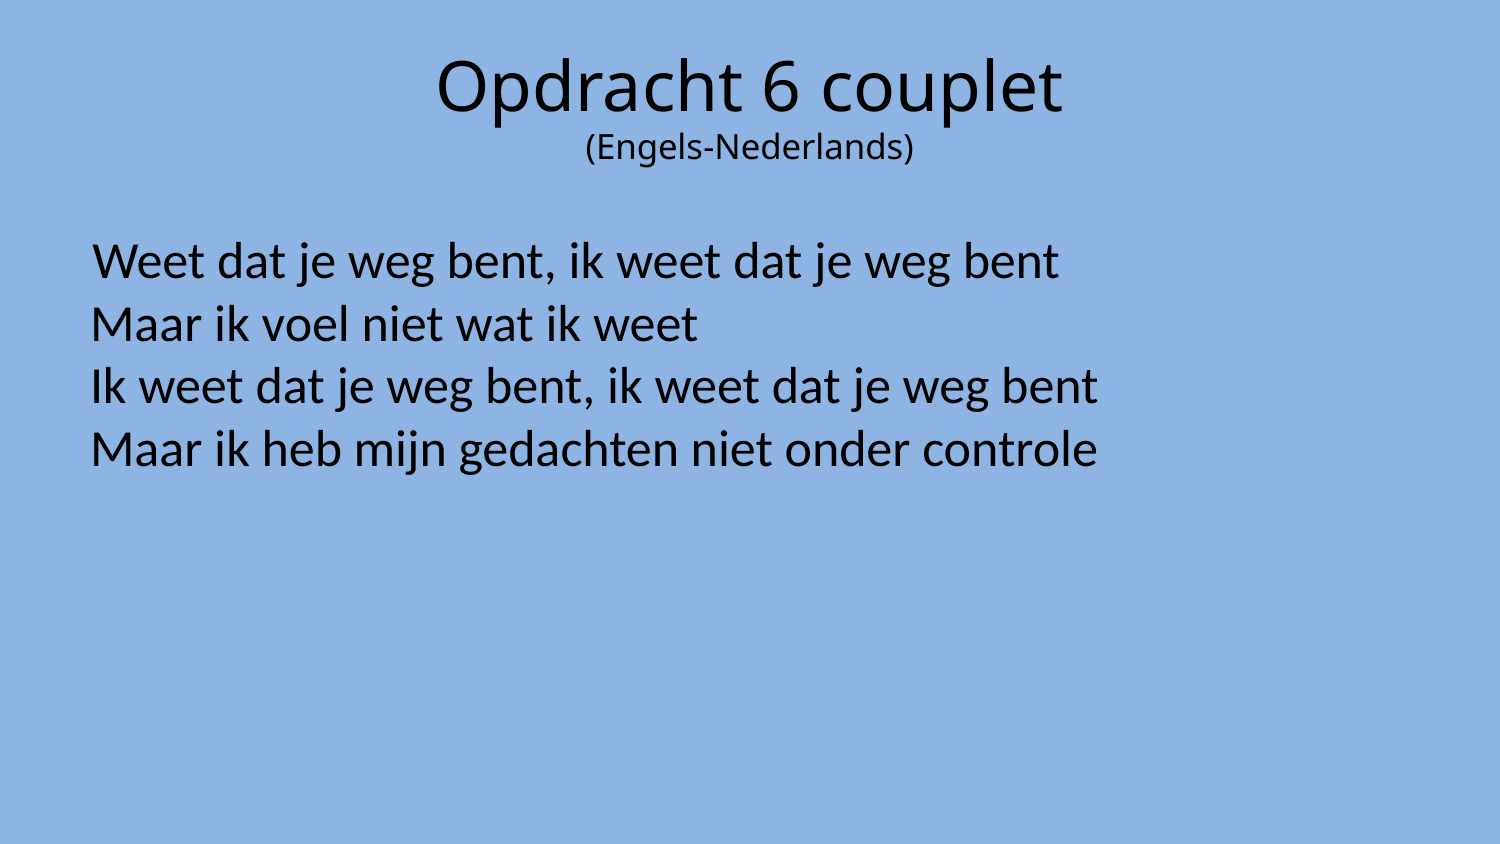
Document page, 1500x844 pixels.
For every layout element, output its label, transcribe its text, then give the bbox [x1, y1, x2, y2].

title Opdracht 6 couplet (Engels-Nederlands) [75, 33, 1425, 175]
list Weet dat je weg bent, ik weet dat je weg bent Maar ik voel niet wat ik weet Ik weet dat je weg bent, ik weet dat je weg bent Maar ik heb mijn gedachten niet onder controle [75, 219, 1425, 777]
